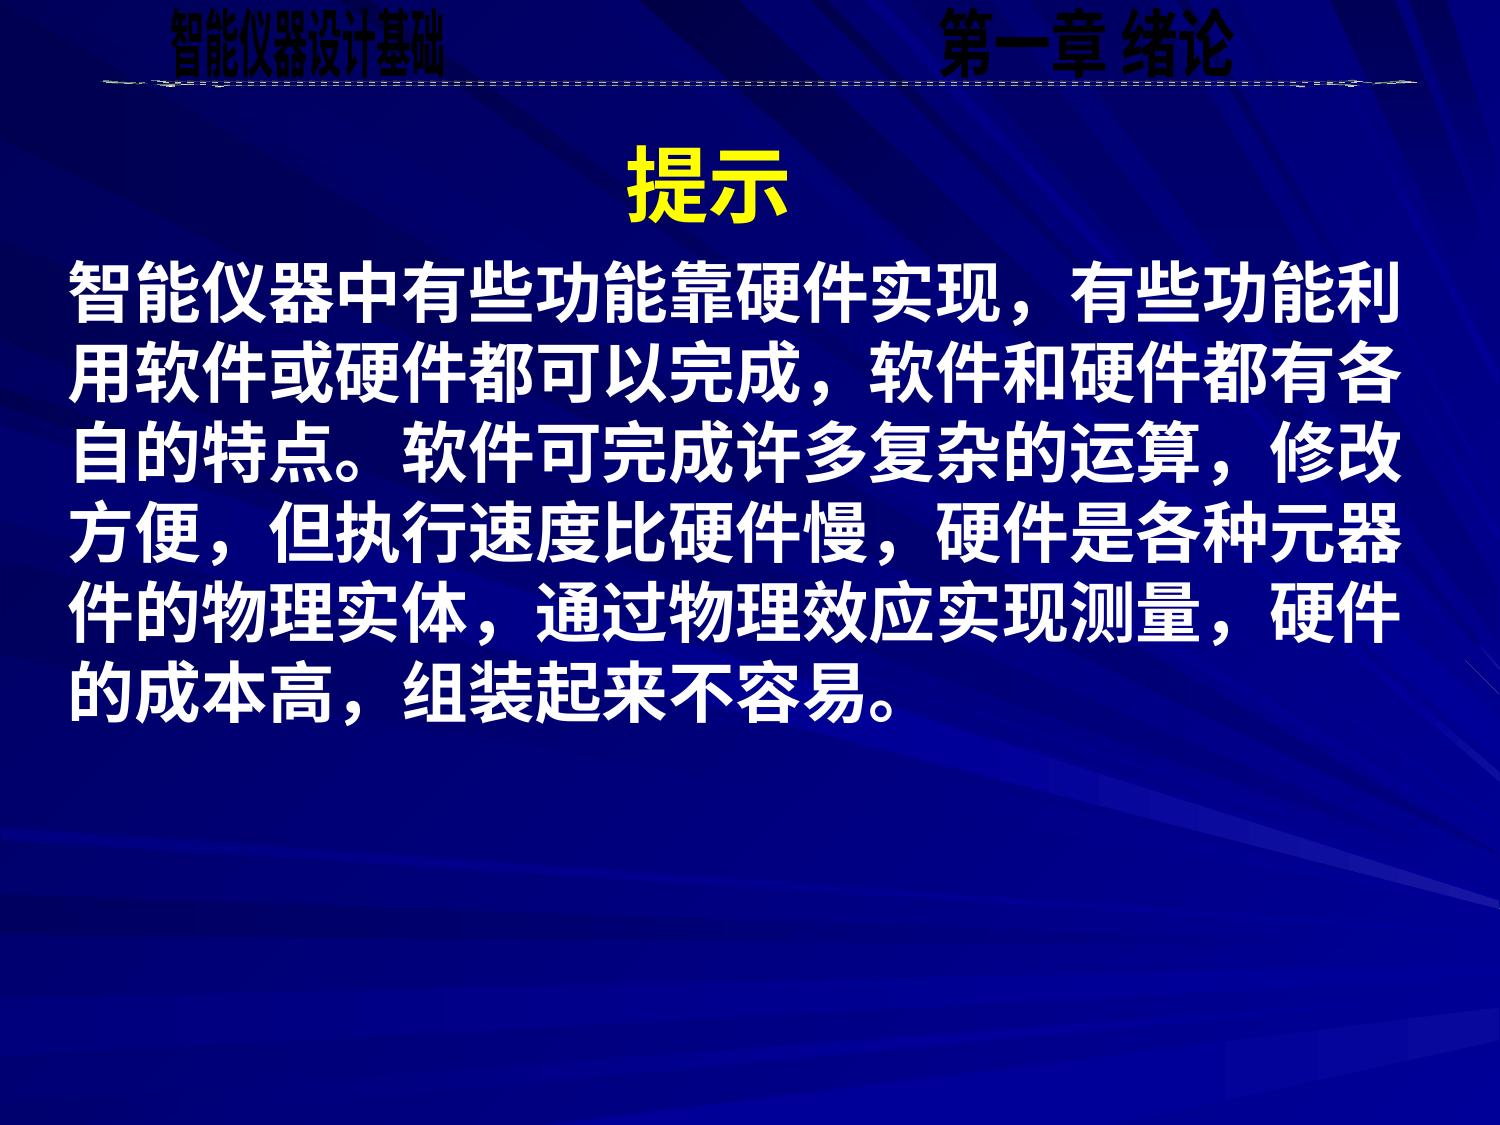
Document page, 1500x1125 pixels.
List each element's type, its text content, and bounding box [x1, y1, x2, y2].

text_box 提示 [171, 125, 1247, 241]
picture [88, 78, 1424, 91]
text_box 智能仪器中有些功能靠硬件实现，有些功能利用软件或硬件都可以完成，软件和硬件都有各自的特点。软件可完成许多复杂的运算，修改方便，但执行速度比硬件慢，硬件是各种元器件的物理实体，通过物理效应实现测量，硬件的成本高，组装起来不容易。 [53, 243, 1448, 739]
